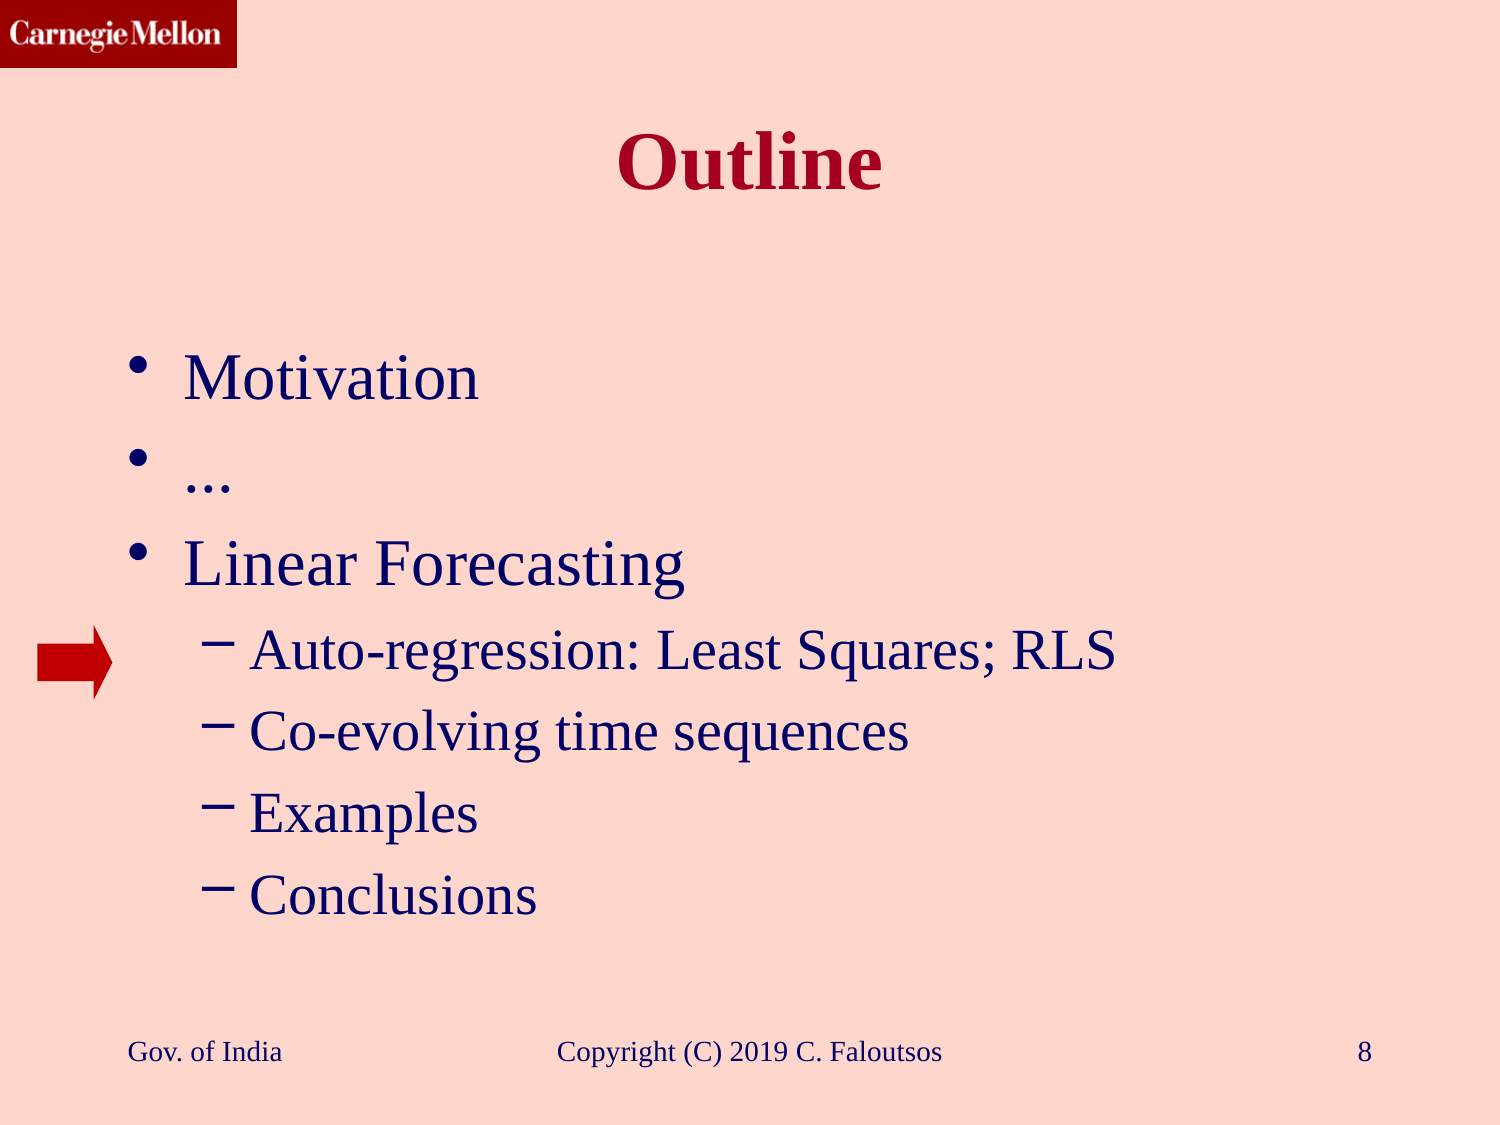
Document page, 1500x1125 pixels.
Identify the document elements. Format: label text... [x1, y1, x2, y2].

title Outline [112, 99, 1388, 213]
text_box [37, 624, 113, 700]
slide_number 8 [1074, 1024, 1388, 1101]
list Motivation ... Linear Forecasting Auto-regression: Least Squares; RLS Co-evolving time sequences Examples Conclusions [112, 324, 1451, 1001]
slide_number Gov. of India [112, 1024, 426, 1101]
picture [0, 0, 237, 68]
footer Copyright (C) 2019 C. Faloutsos [512, 1024, 988, 1101]
